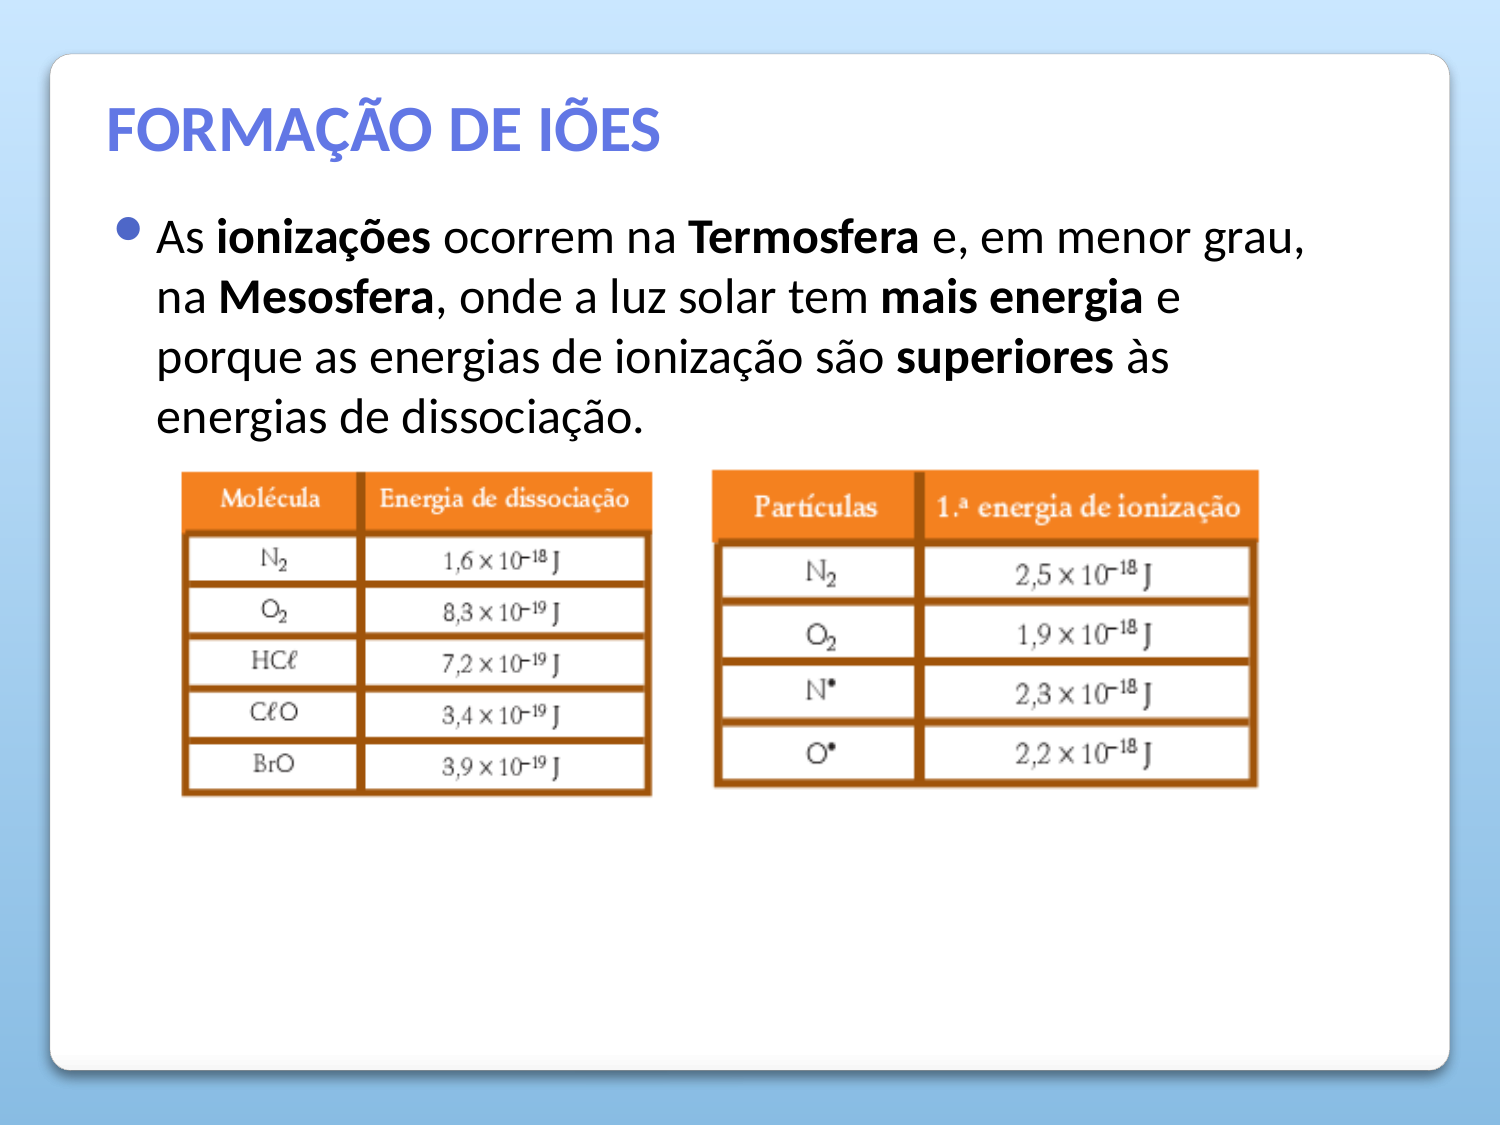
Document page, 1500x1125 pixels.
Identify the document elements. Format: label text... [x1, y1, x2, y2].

picture [170, 466, 660, 811]
picture [702, 466, 1270, 811]
text_box As ionizações ocorrem na Termosfera e, em menor grau, na Mesosfera, onde a luz solar tem mais energia e porque as energias de ionização são superiores às energias de dissociação. [98, 196, 1424, 1017]
text_box FORMAÇÃO DE IÕES [76, 78, 1412, 173]
